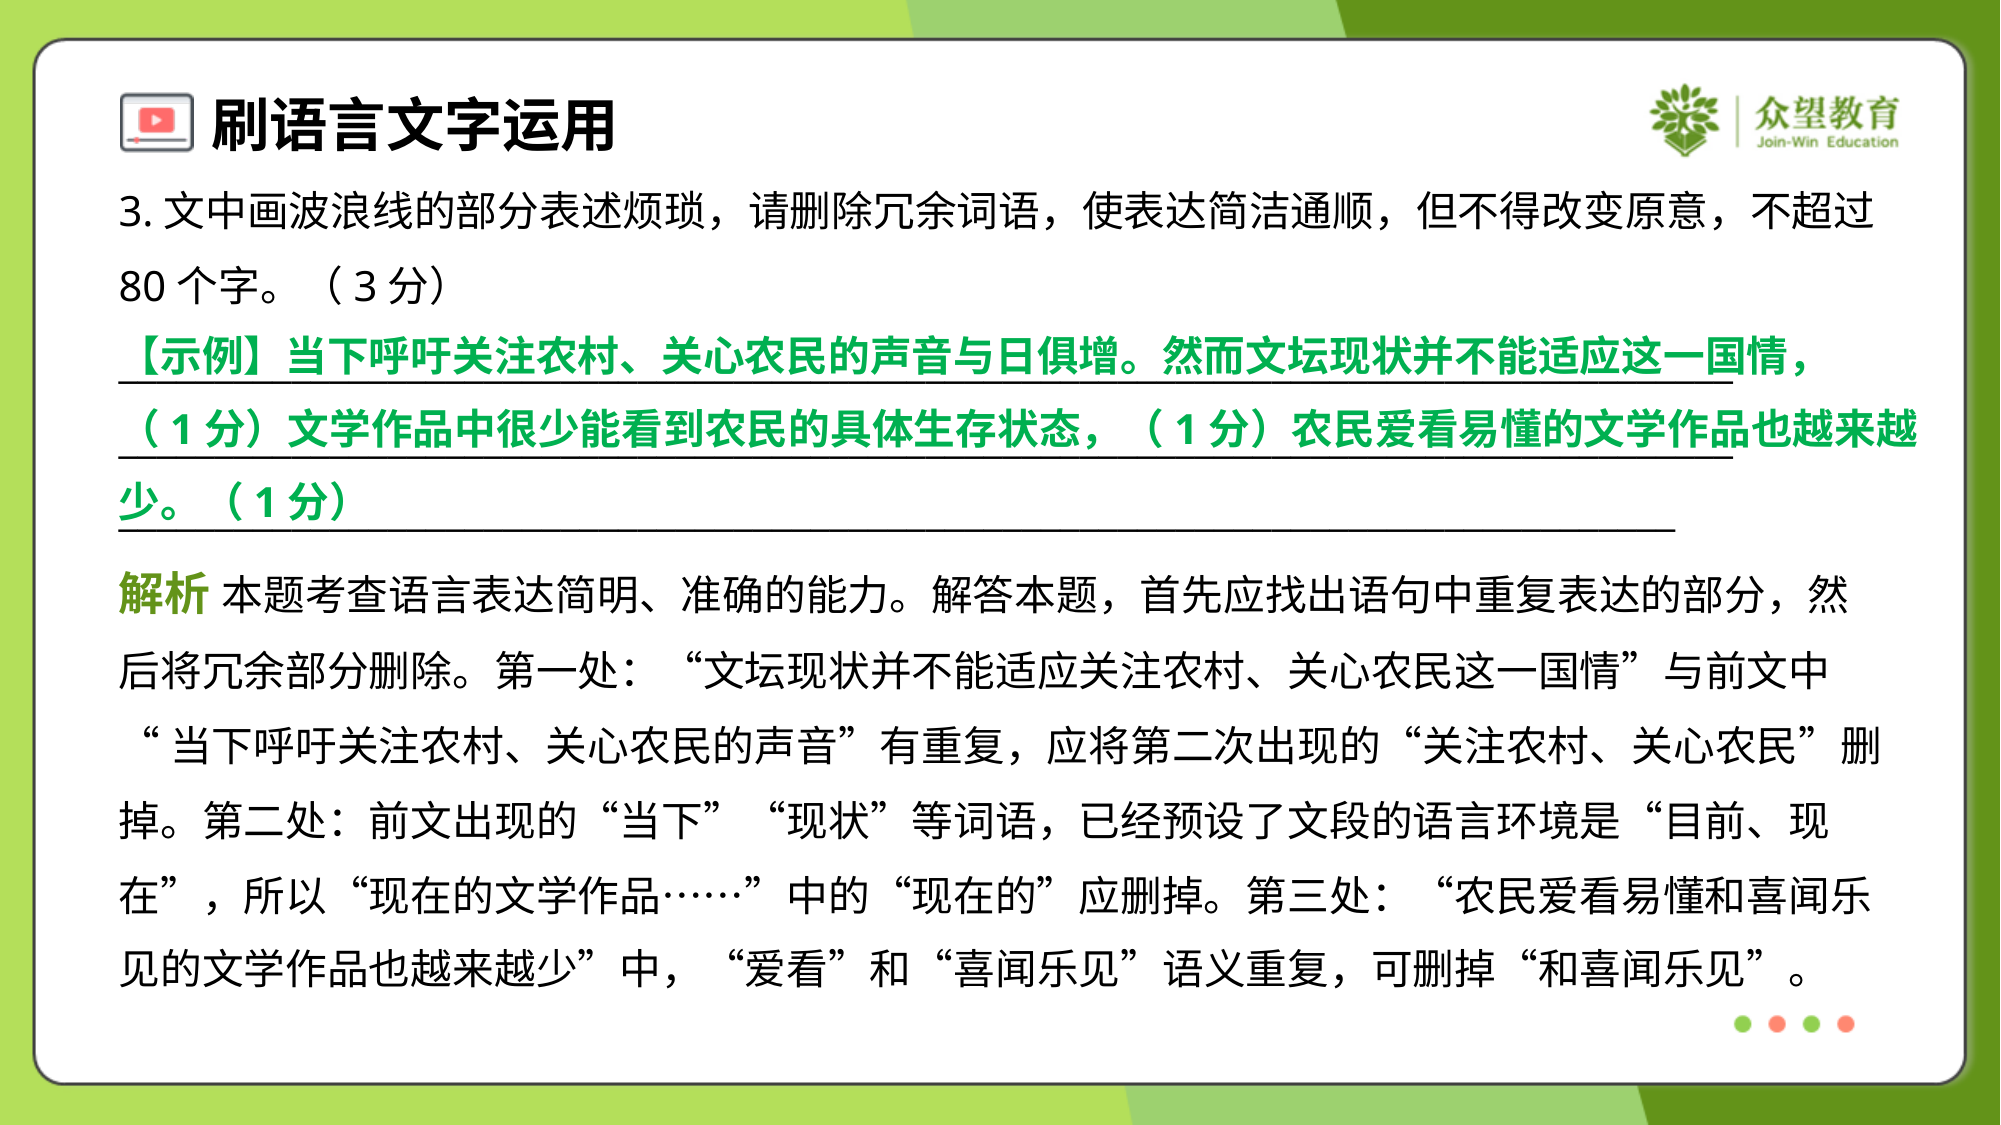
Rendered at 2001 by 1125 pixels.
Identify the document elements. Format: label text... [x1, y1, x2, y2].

text_box 3.文中画波浪线的部分表述烦琐，请删除冗余词语，使表达简洁通顺，但不得改变原意，不超过 80个字。（3分） ____________________________________________________________________________________ ____________________________________________________________________________________ _________________________________________________________________________________ [118, 519, 1883, 524]
picture [0, 0, 2000, 1125]
text_box 解析 本题考查语言表达简明、准确的能力。解答本题，首先应找出语句中重复表达的部分，然 后将冗余部分删除。第一处：“文坛现状并不能适应关注农村、关心农民这一国情”与前文中 “当下呼吁关注农村、关心农民的声音”有重复，应将第二次出现的“关注农村、关心农民”删 掉。第二处：前文出现的“当下”“现状”等词语，已经预设了文段的语言环境是“目前、现 在”，所以“现在的文学作品……”中的“现在的”应删掉。第三处：“农民爱看易懂和喜闻乐 见的文学作品也越来越少”中，“爱看”和“喜闻乐见”语义重复，可删掉“和喜闻乐见”。 [118, 542, 1883, 985]
text_box 【示例】当下呼吁关注农村、关心农民的声音与日俱增。然而文坛现状并不能适应这一国情， （1分）文学作品中很少能看到农民的具体生存状态，（1分）农民爱看易懂的文学作品也越来越 少。（1分） [118, 307, 1883, 519]
text_box 3.文中画波浪线的部分表述烦琐，请删除冗余词语，使表达简洁通顺，但不得改变原意，不超过 80个字。（3分） ____________________________________________________________________________________ ____________________________________________________________________________________ _________________________________________________________________________________ [118, 159, 1883, 307]
